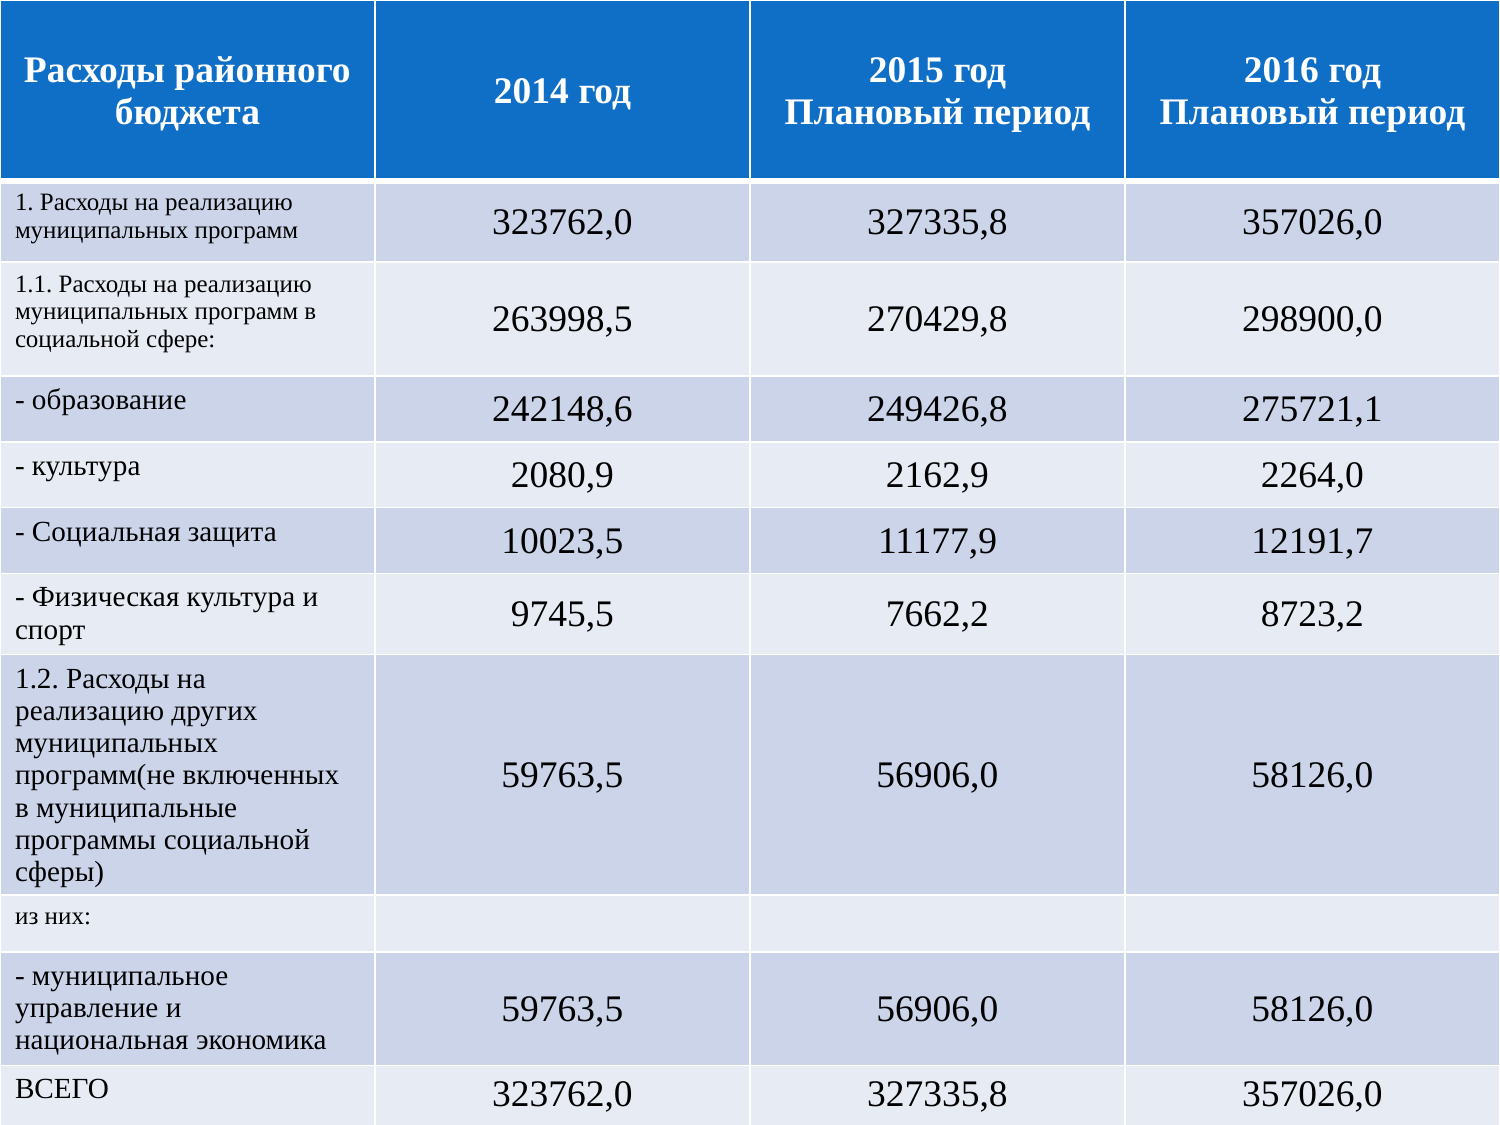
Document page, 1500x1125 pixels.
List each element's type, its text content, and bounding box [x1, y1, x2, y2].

table_cell 1. Расходы на реализацию муниципальных программ [1, 184, 374, 261]
table_cell - культура [1, 443, 374, 507]
table_cell [751, 896, 1124, 951]
table_cell 323762,0 [376, 184, 749, 261]
table_cell 357026,0 [1126, 184, 1499, 261]
table_cell 327335,8 [751, 1066, 1124, 1125]
table_cell 7662,2 [751, 574, 1124, 654]
table_cell 2080,9 [376, 443, 749, 507]
table_cell [1126, 896, 1499, 951]
table_cell [376, 896, 749, 951]
table_cell - муниципальное управление и национальная экономика [1, 953, 374, 1065]
table_cell 11177,9 [751, 508, 1124, 573]
table_cell 8723,2 [1126, 574, 1499, 654]
table_cell 58126,0 [1126, 655, 1499, 894]
table_cell 2162,9 [751, 443, 1124, 507]
table_cell 327335,8 [751, 184, 1124, 261]
table_cell 357026,0 [1126, 1066, 1499, 1125]
table_cell 12191,7 [1126, 508, 1499, 573]
table_cell 56906,0 [751, 953, 1124, 1065]
table_cell 2264,0 [1126, 443, 1499, 507]
table_cell 56906,0 [751, 655, 1124, 894]
table_cell ВСЕГО [1, 1066, 374, 1125]
table_cell 1.2. Расходы на реализацию других муниципальных программ(не включенных в муниципальные программы социальной сферы) [1, 655, 374, 894]
table_cell 9745,5 [376, 574, 749, 654]
table_cell 58126,0 [1126, 953, 1499, 1065]
table_header 2015 год Плановый период [751, 1, 1124, 178]
table_cell 59763,5 [376, 953, 749, 1065]
table_cell 275721,1 [1126, 377, 1499, 441]
table_cell - Физическая культура и спорт [1, 574, 374, 654]
table_cell - образование [1, 377, 374, 441]
table_header 2016 год Плановый период [1126, 1, 1499, 178]
table_cell из них: [1, 896, 374, 951]
table_cell 249426,8 [751, 377, 1124, 441]
table_cell 10023,5 [376, 508, 749, 573]
table_cell 270429,8 [751, 263, 1124, 375]
table_cell 298900,0 [1126, 263, 1499, 375]
table_cell 59763,5 [376, 655, 749, 894]
table_cell 263998,5 [376, 263, 749, 375]
table_cell 323762,0 [376, 1066, 749, 1125]
table_header 2014 год [376, 1, 749, 178]
table_cell 1.1. Расходы на реализацию муниципальных программ в социальной сфере: [1, 263, 374, 375]
table_cell - Социальная защита [1, 508, 374, 573]
table_header Расходы районного бюджета [1, 1, 374, 178]
table_cell 242148,6 [376, 377, 749, 441]
